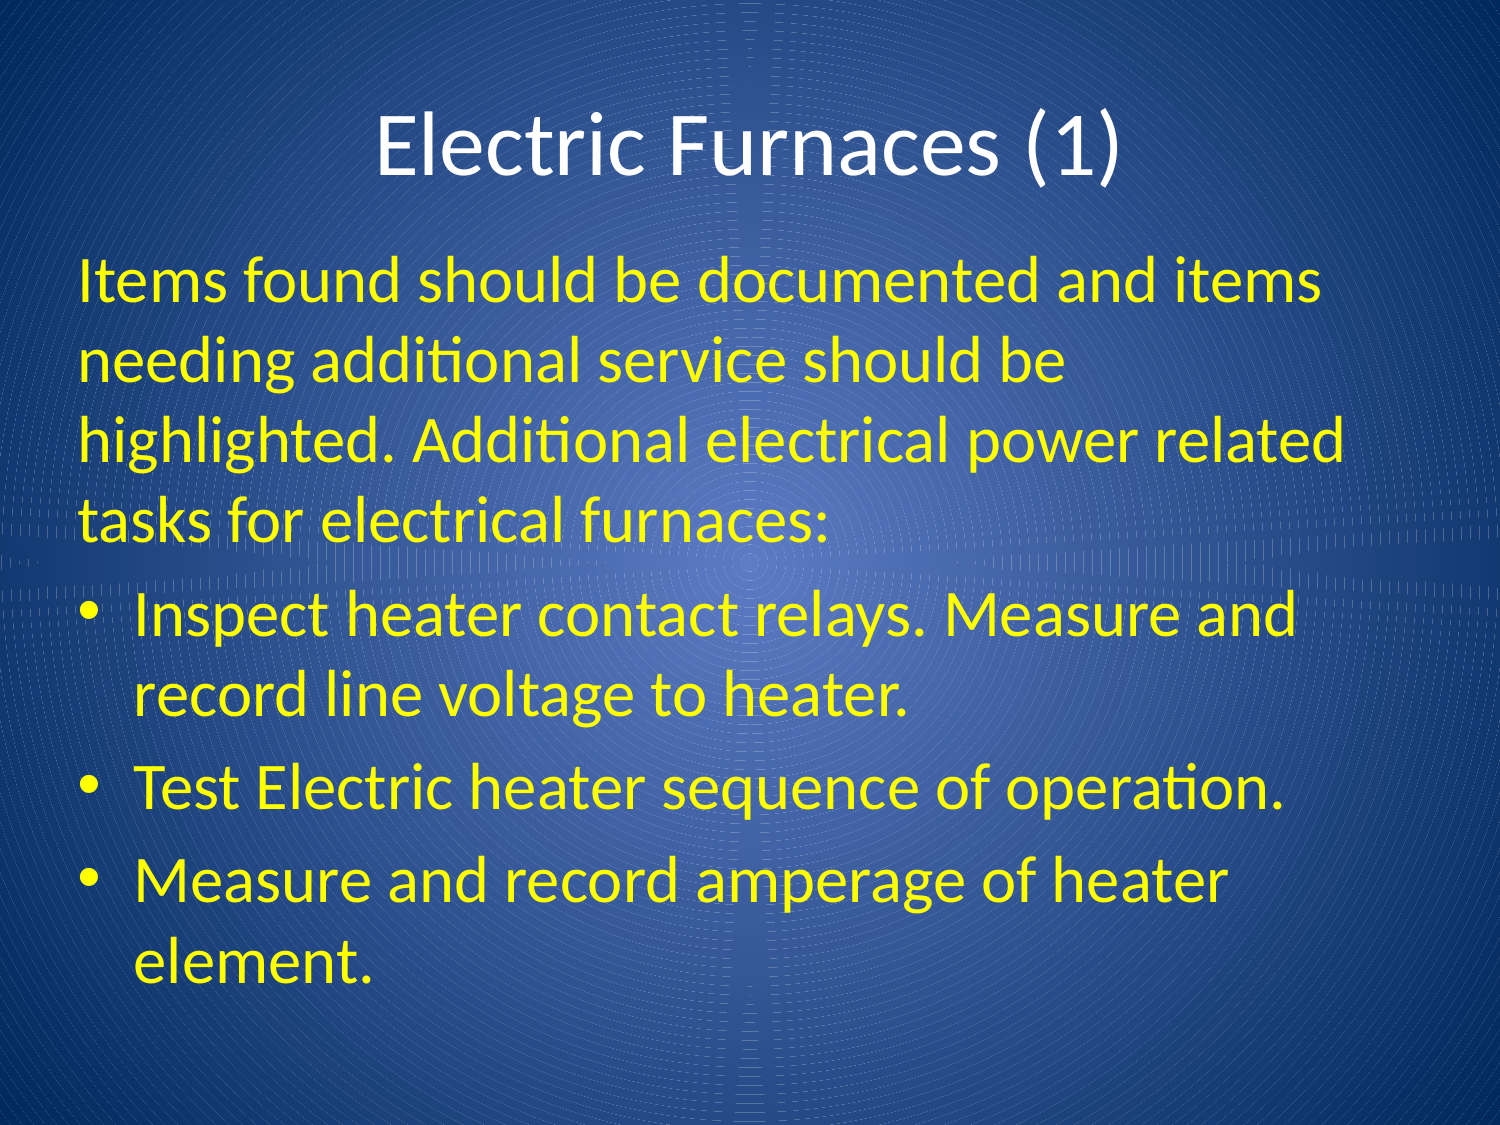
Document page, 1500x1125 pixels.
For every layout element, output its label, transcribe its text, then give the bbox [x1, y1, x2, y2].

list Items found should be documented and items needing additional service should be highlighted. Additional electrical power related tasks for electrical furnaces: Inspect heater contact relays. Measure and record line voltage to heater. Test Electric heater sequence of operation. Measure and record amperage of heater element. [62, 228, 1413, 1079]
title Electric Furnaces (1) [75, 45, 1425, 233]
